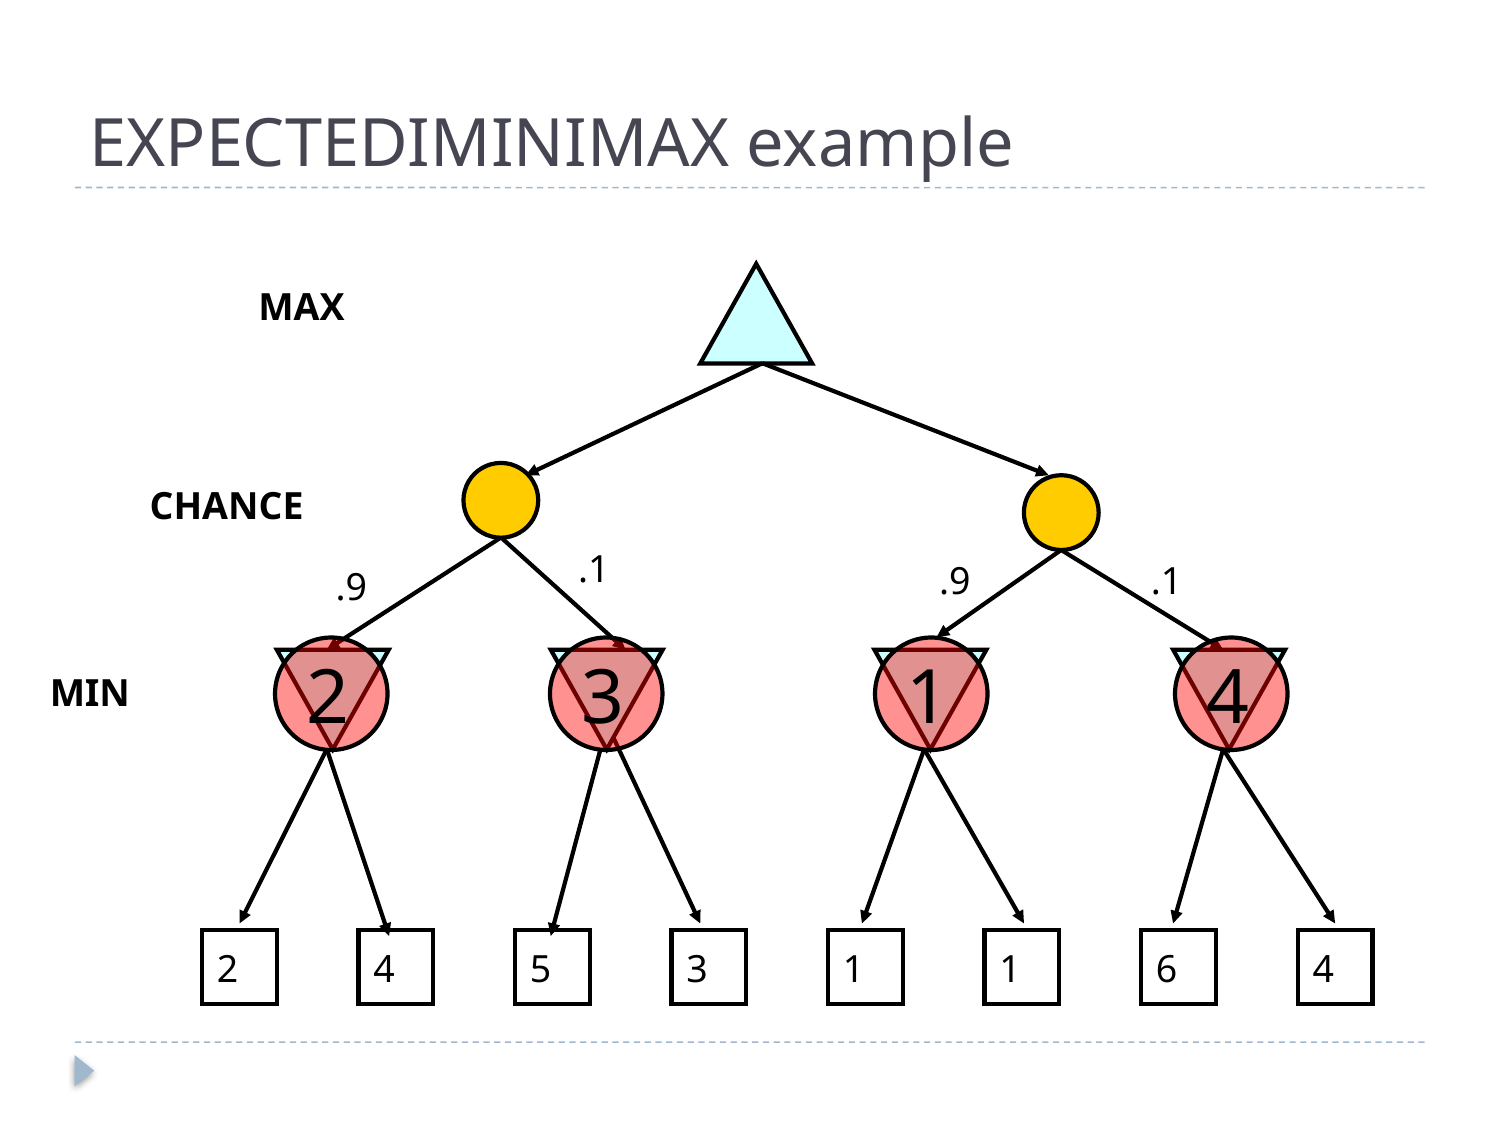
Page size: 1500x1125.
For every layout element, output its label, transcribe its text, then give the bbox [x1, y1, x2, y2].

title EXPECTEDIMINIMAX example [75, 24, 1425, 188]
text_box 2 [202, 929, 277, 1005]
text_box [874, 649, 895, 664]
text_box 4 [1297, 929, 1373, 1005]
text_box [1267, 649, 1286, 662]
text_box [367, 649, 389, 665]
text_box [700, 263, 813, 364]
text_box [239, 750, 327, 924]
text_box [463, 462, 539, 538]
text_box [326, 750, 392, 936]
text_box 2 [275, 637, 388, 751]
text_box CHANCE [134, 475, 319, 535]
text_box [1170, 750, 1223, 924]
text_box 3 [549, 637, 663, 751]
text_box .1 [1136, 549, 1198, 610]
text_box [276, 649, 295, 663]
text_box 5 [515, 929, 590, 1005]
text_box MAX [243, 275, 360, 336]
text_box 1 [875, 637, 988, 751]
text_box [1173, 649, 1195, 666]
text_box 1 [984, 929, 1060, 1005]
text_box [547, 750, 601, 936]
text_box [1223, 750, 1336, 924]
text_box MIN [35, 661, 145, 722]
text_box 6 [1141, 929, 1216, 1005]
text_box 3 [671, 929, 747, 1005]
text_box 4 [358, 929, 434, 1005]
text_box .9 [924, 549, 986, 610]
text_box [618, 749, 701, 924]
text_box [642, 649, 663, 664]
text_box 4 [1175, 637, 1288, 751]
text_box .9 [320, 555, 383, 616]
text_box [967, 649, 987, 663]
text_box .1 [563, 537, 625, 598]
text_box [550, 649, 570, 663]
text_box [860, 750, 924, 924]
text_box 1 [828, 929, 903, 1005]
text_box [525, 363, 762, 476]
text_box [762, 363, 1049, 477]
text_box [936, 610, 976, 637]
text_box [924, 750, 1024, 924]
text_box [1023, 475, 1099, 550]
